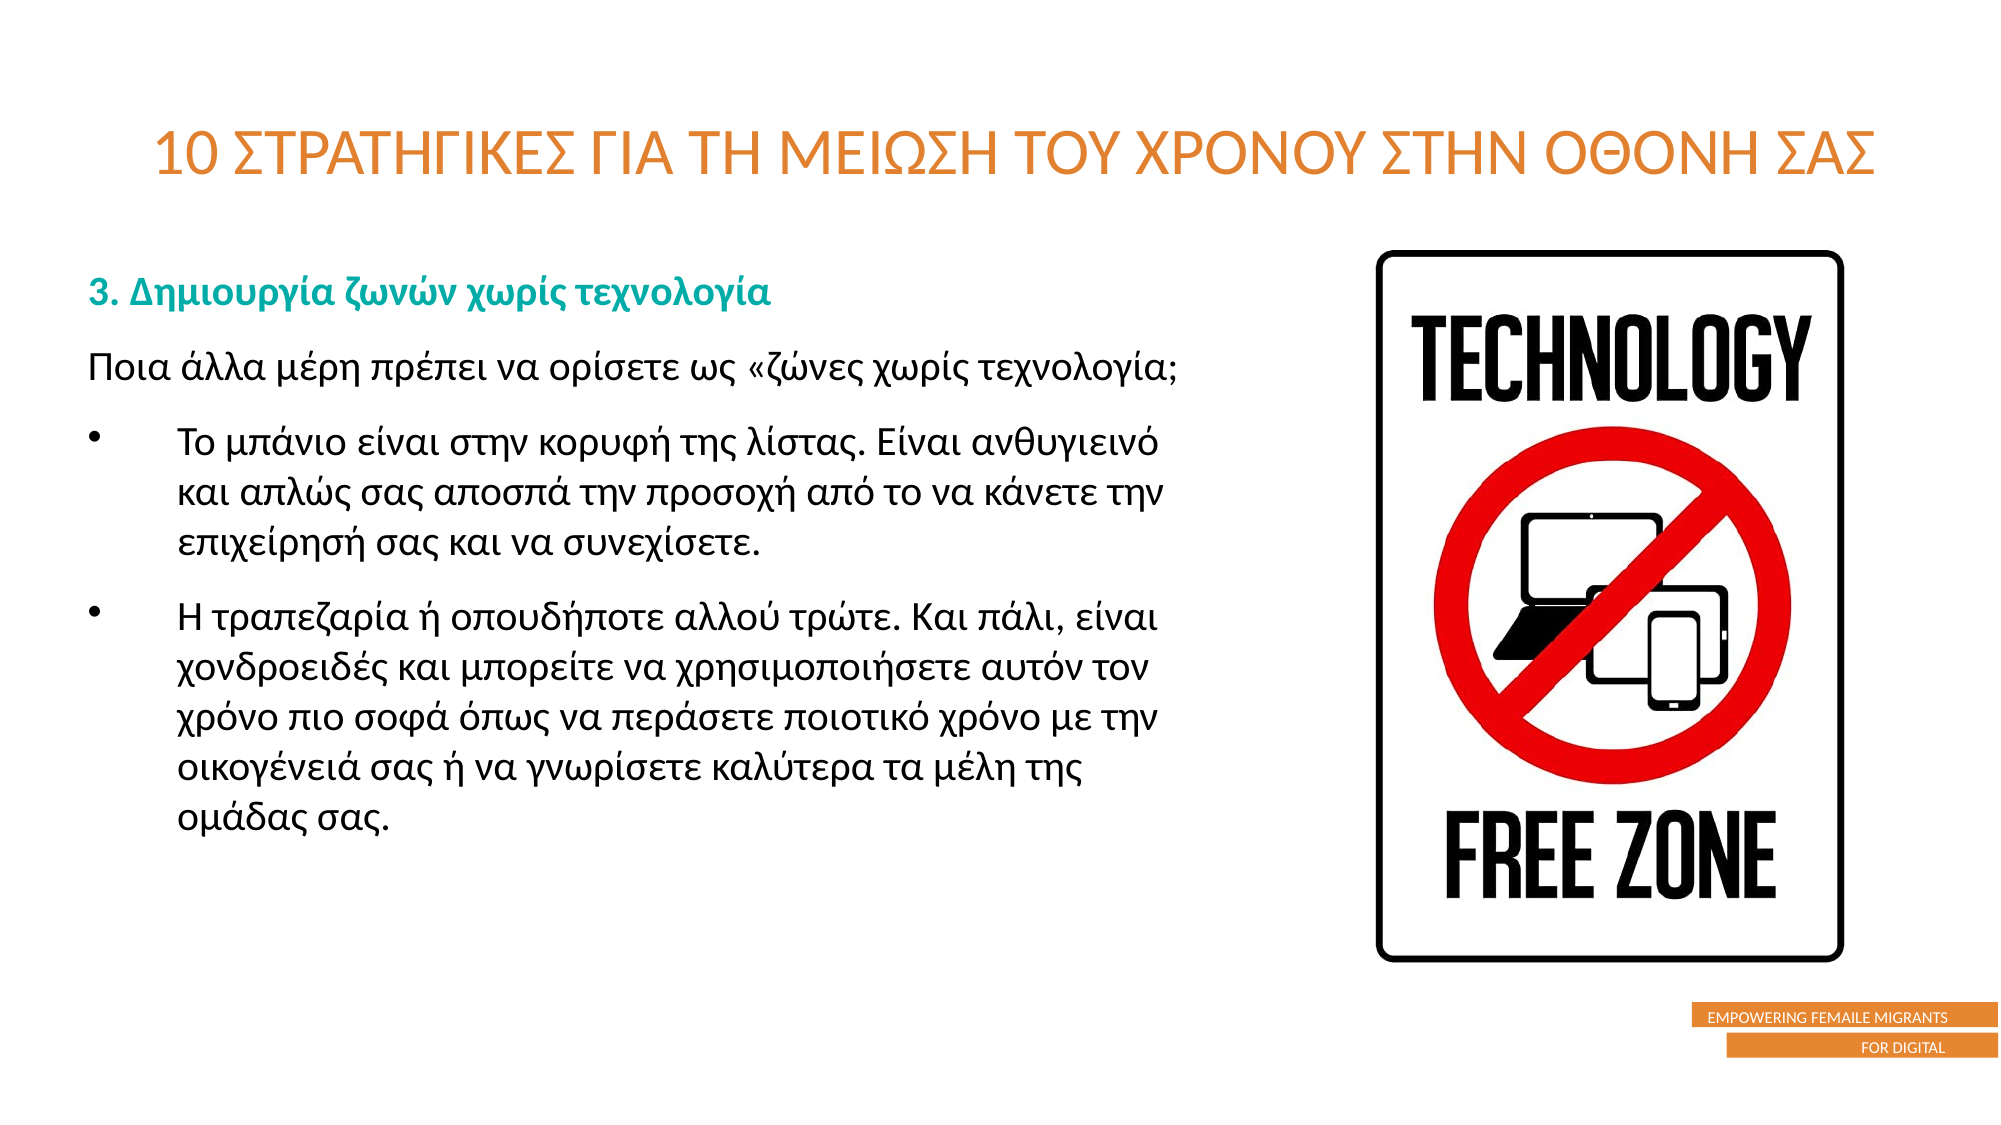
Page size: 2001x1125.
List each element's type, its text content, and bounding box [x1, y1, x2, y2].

picture [1372, 245, 1847, 966]
text_box 3. Δημιουργία ζωνών χωρίς τεχνολογία Ποια άλλα μέρη πρέπει να ορίσετε ως «ζώνες χωρίς τεχνολογία; Το μπάνιο είναι στην κορυφή της λίστας. Είναι ανθυγιεινό και απλώς σας αποσπά την προσοχή από το να κάνετε την επιχείρησή σας και να συνεχίσετε. Η τραπεζαρία ή οπουδήποτε αλλού τρώτε. Και πάλι, είναι χονδροειδές και μπορείτε να χρησιμοποιήσετε αυτόν τον χρόνο πιο σοφά όπως να περάσετε ποιοτικό χρόνο με την οικογένειά σας ή να γνωρίσετε καλύτερα τα μέλη της ομάδας σας. [76, 258, 1218, 1082]
text_box 10 ΣΤΡΑΤΗΓΙΚΕΣ ΓΙΑ ΤΗ ΜΕΙΩΣΗ ΤΟΥ ΧΡΟΝΟΥ ΣΤΗΝ ΟΘΟΝΗ ΣΑΣ [121, 102, 1907, 209]
